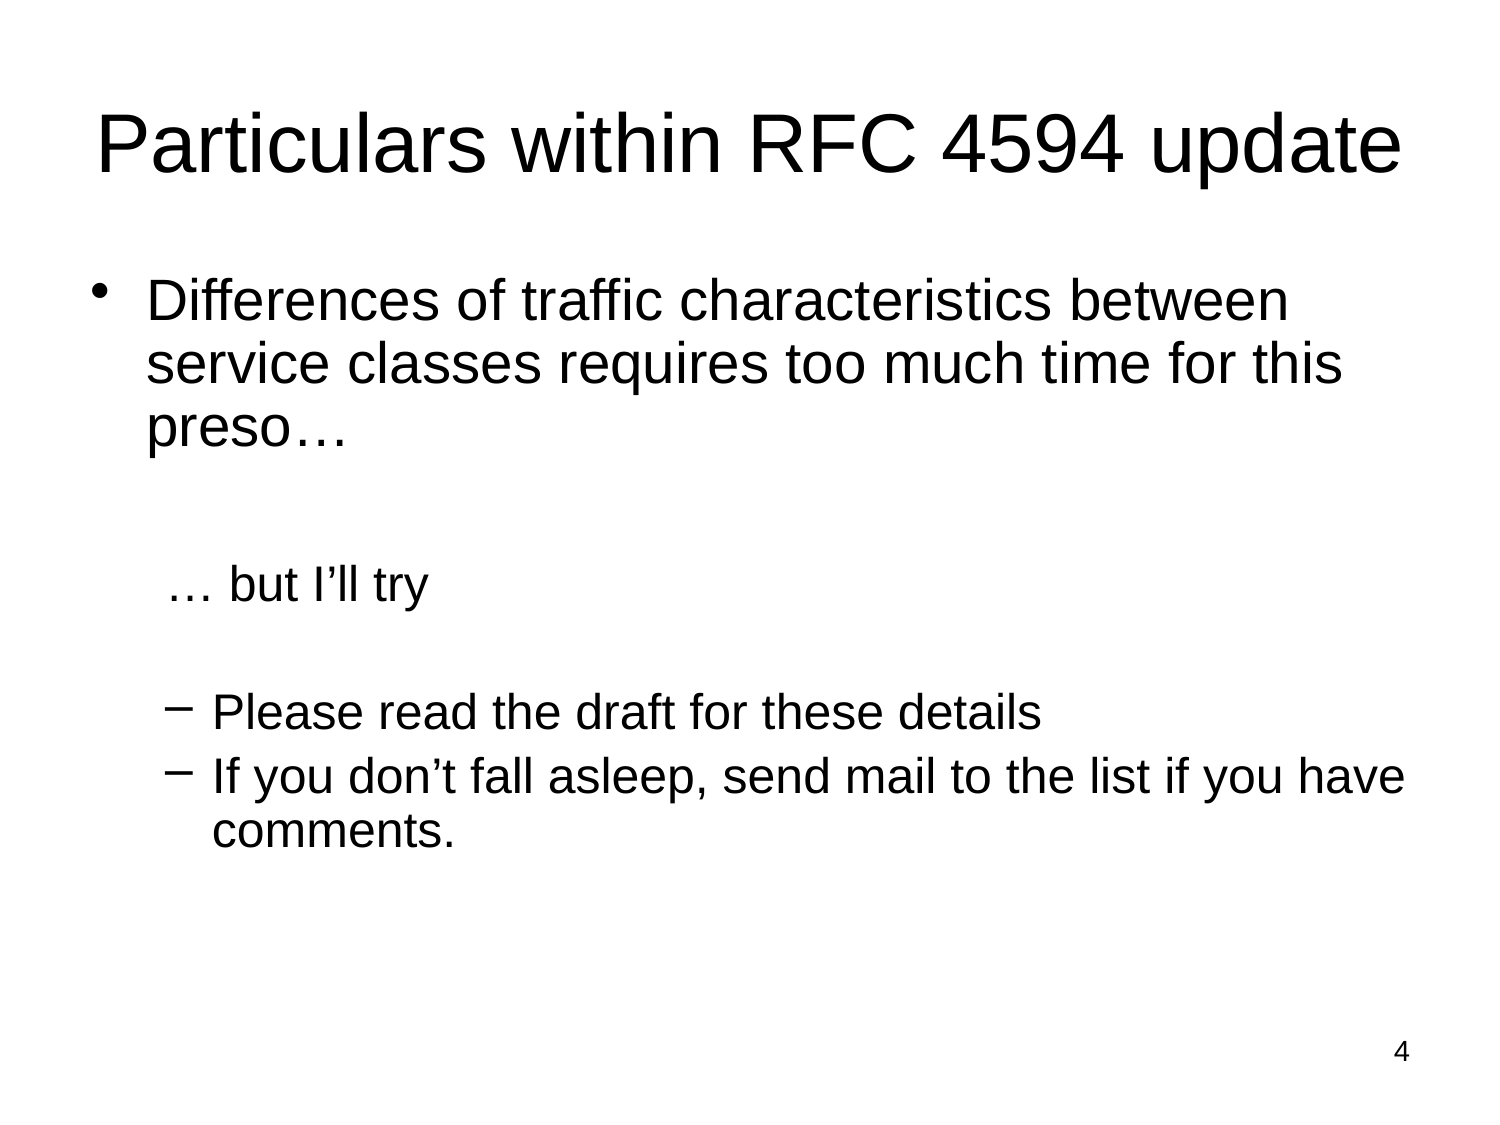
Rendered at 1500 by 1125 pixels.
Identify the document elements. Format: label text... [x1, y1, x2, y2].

list Differences of traffic characteristics between service classes requires too much time for this preso… … but I’ll try Please read the draft for these details If you don’t fall asleep, send mail to the list if you have comments. [74, 262, 1426, 1006]
title Particulars within RFC 4594 update [74, 44, 1426, 233]
slide_number 4 [1074, 1024, 1426, 1103]
